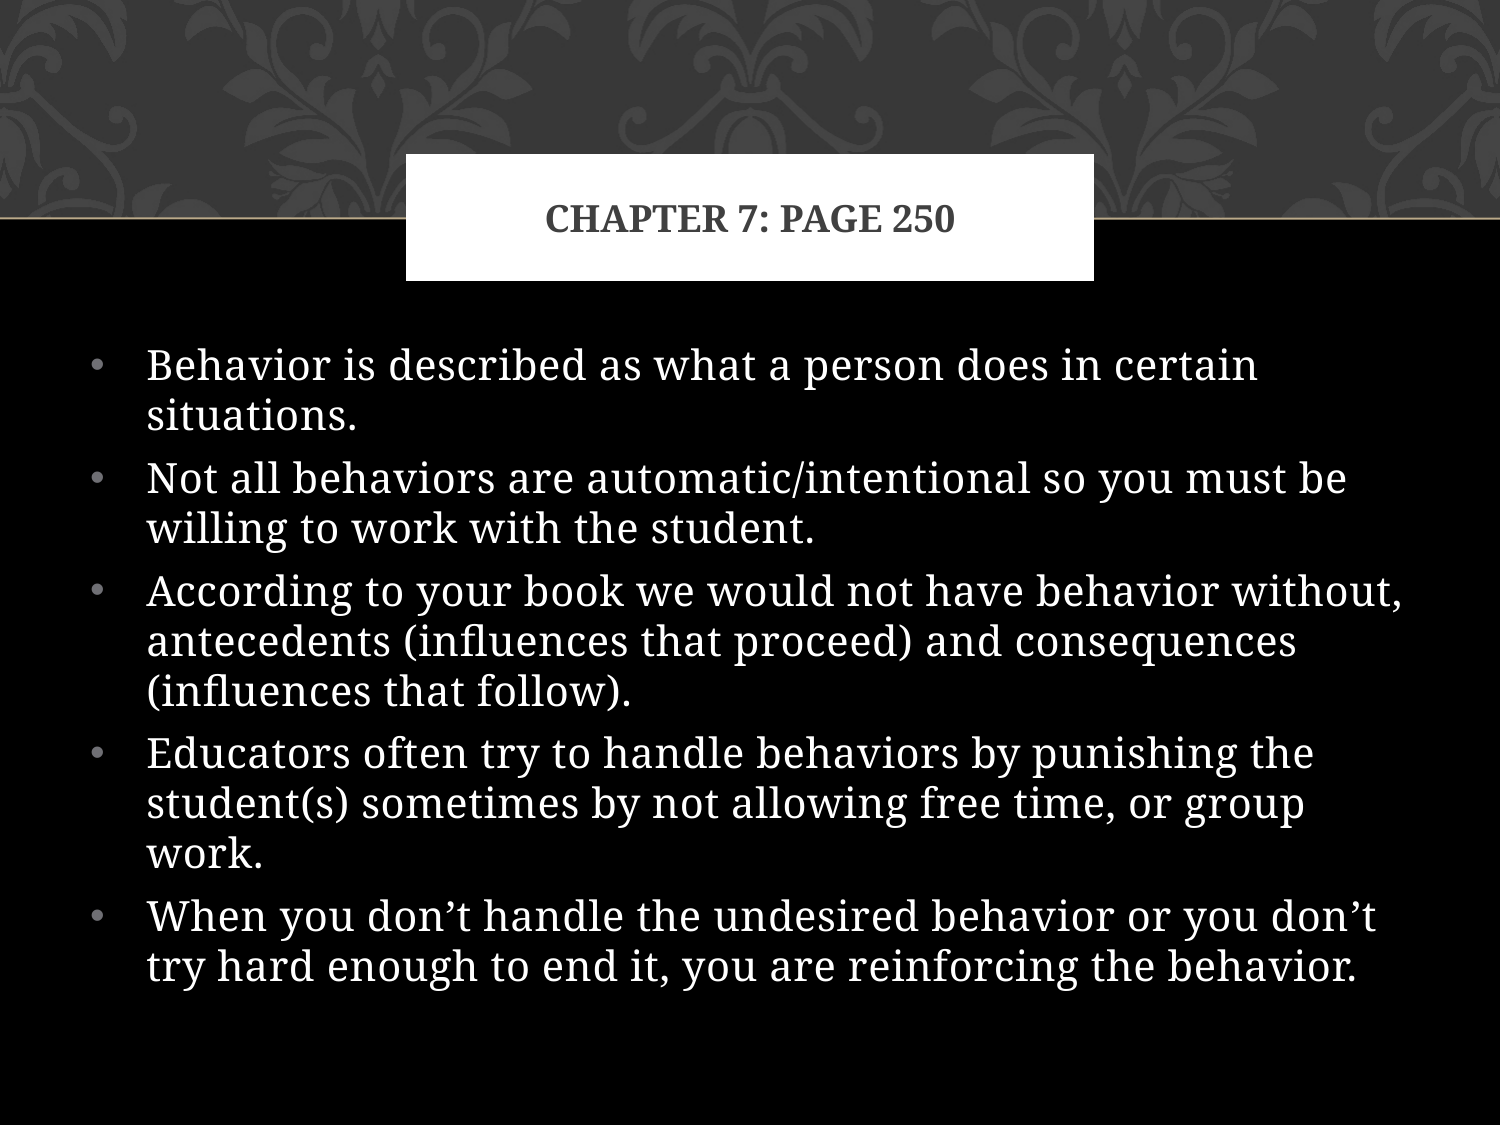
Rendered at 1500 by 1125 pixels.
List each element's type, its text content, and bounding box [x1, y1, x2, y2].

list Behavior is described as what a person does in certain situations. Not all behaviors are automatic/intentional so you must be willing to work with the student. According to your book we would not have behavior without, antecedents (influences that proceed) and consequences (influences that follow). Educators often try to handle behaviors by punishing the student(s) sometimes by not allowing free time, or group work. When you don’t handle the undesired behavior or you don’t try hard enough to end it, you are reinforcing the behavior. [75, 331, 1425, 1000]
title CHAPTER 7: Page 250 [406, 154, 1094, 281]
